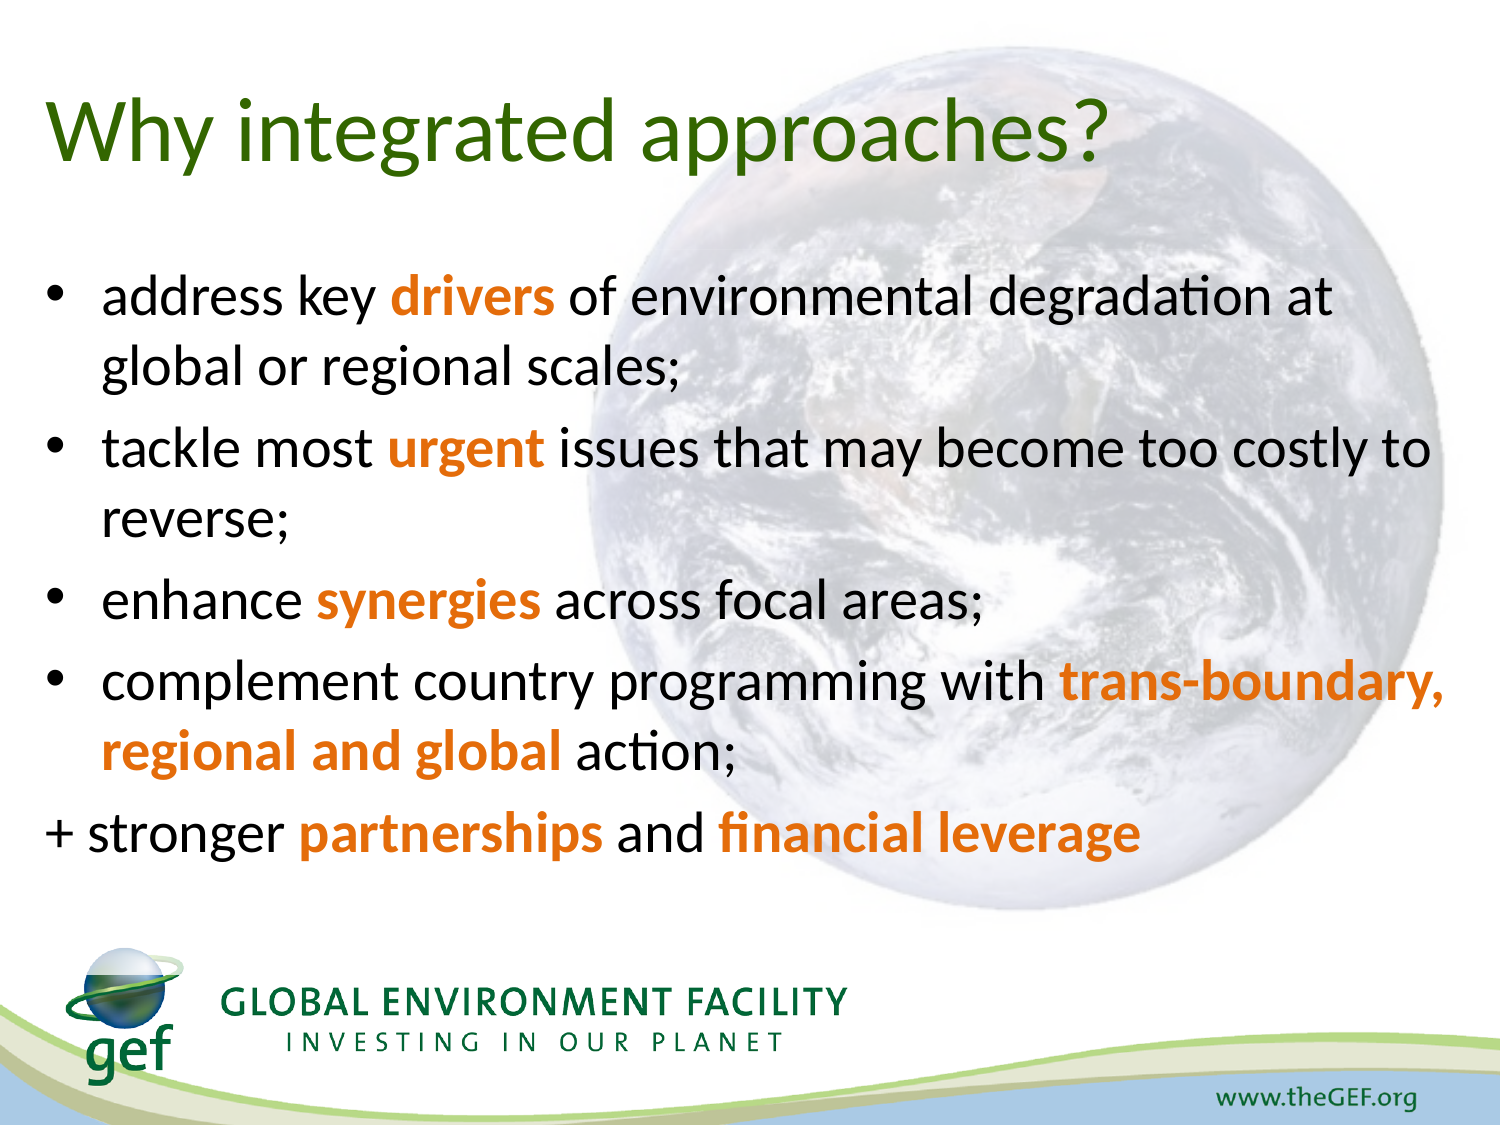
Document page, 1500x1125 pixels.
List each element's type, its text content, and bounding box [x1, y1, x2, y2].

list address key drivers of environmental degradation at global or regional scales; tackle most urgent issues that may become too costly to reverse; enhance synergies across focal areas; complement country programming with trans-boundary, regional and global action; + stronger partnerships and financial leverage [0, 251, 1500, 976]
picture [0, 976, 1500, 1125]
title Why integrated approaches? [0, 0, 535, 251]
picture [537, 0, 1500, 963]
